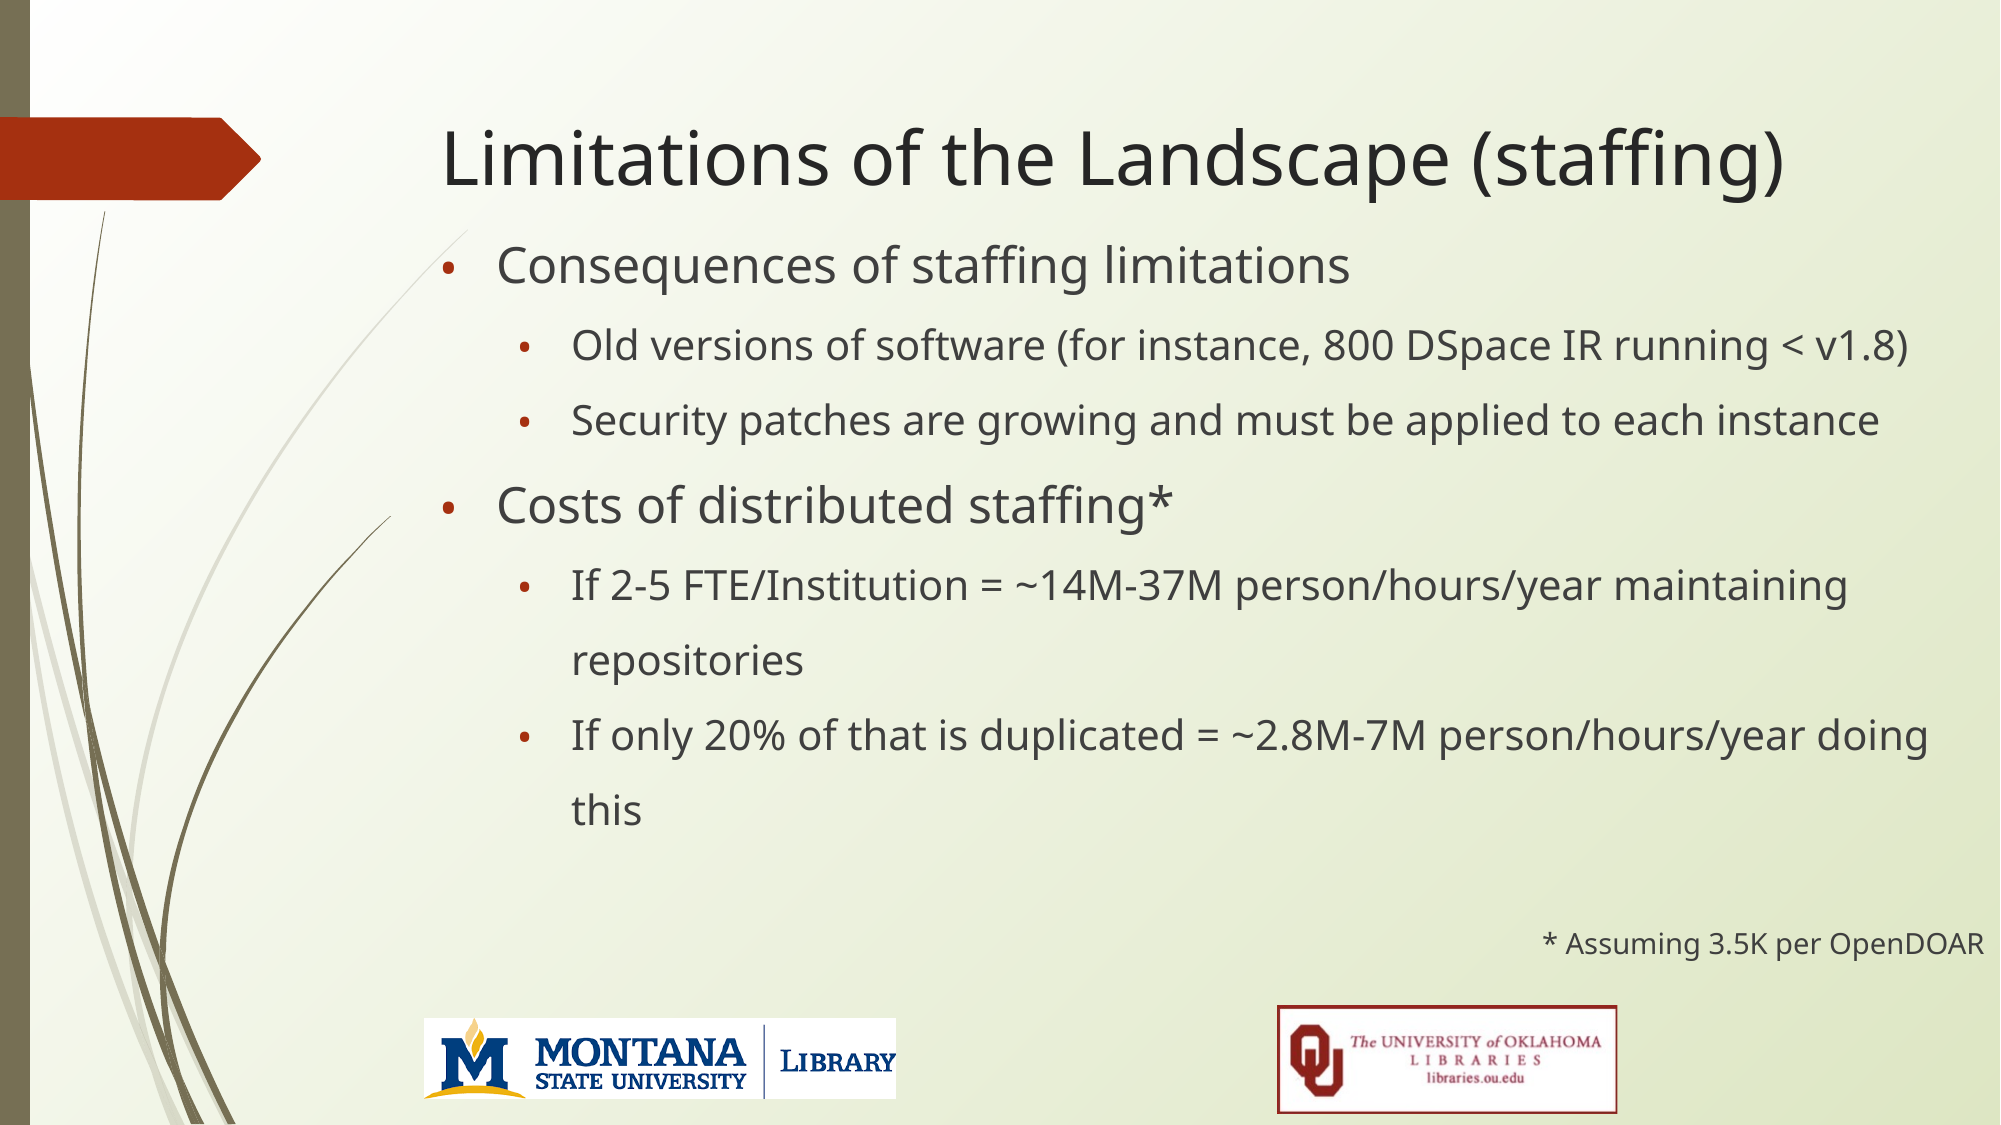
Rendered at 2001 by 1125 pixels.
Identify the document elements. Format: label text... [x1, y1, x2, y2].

list Consequences of staffing limitations Old versions of software (for instance, 800 DSpace IR running < v1.8) Security patches are growing and must be applied to each instance Costs of distributed staffing* If 2-5 FTE/Institution = ~14M-37M person/hours/year maintaining repositories If only 20% of that is duplicated = ~2.8M-7M person/hours/year doing this * Assuming 3.5K per OpenDOAR [424, 195, 2000, 951]
picture [424, 1018, 896, 1099]
title Limitations of the Landscape (staffing) [425, 102, 1888, 195]
picture [1277, 1005, 1618, 1114]
